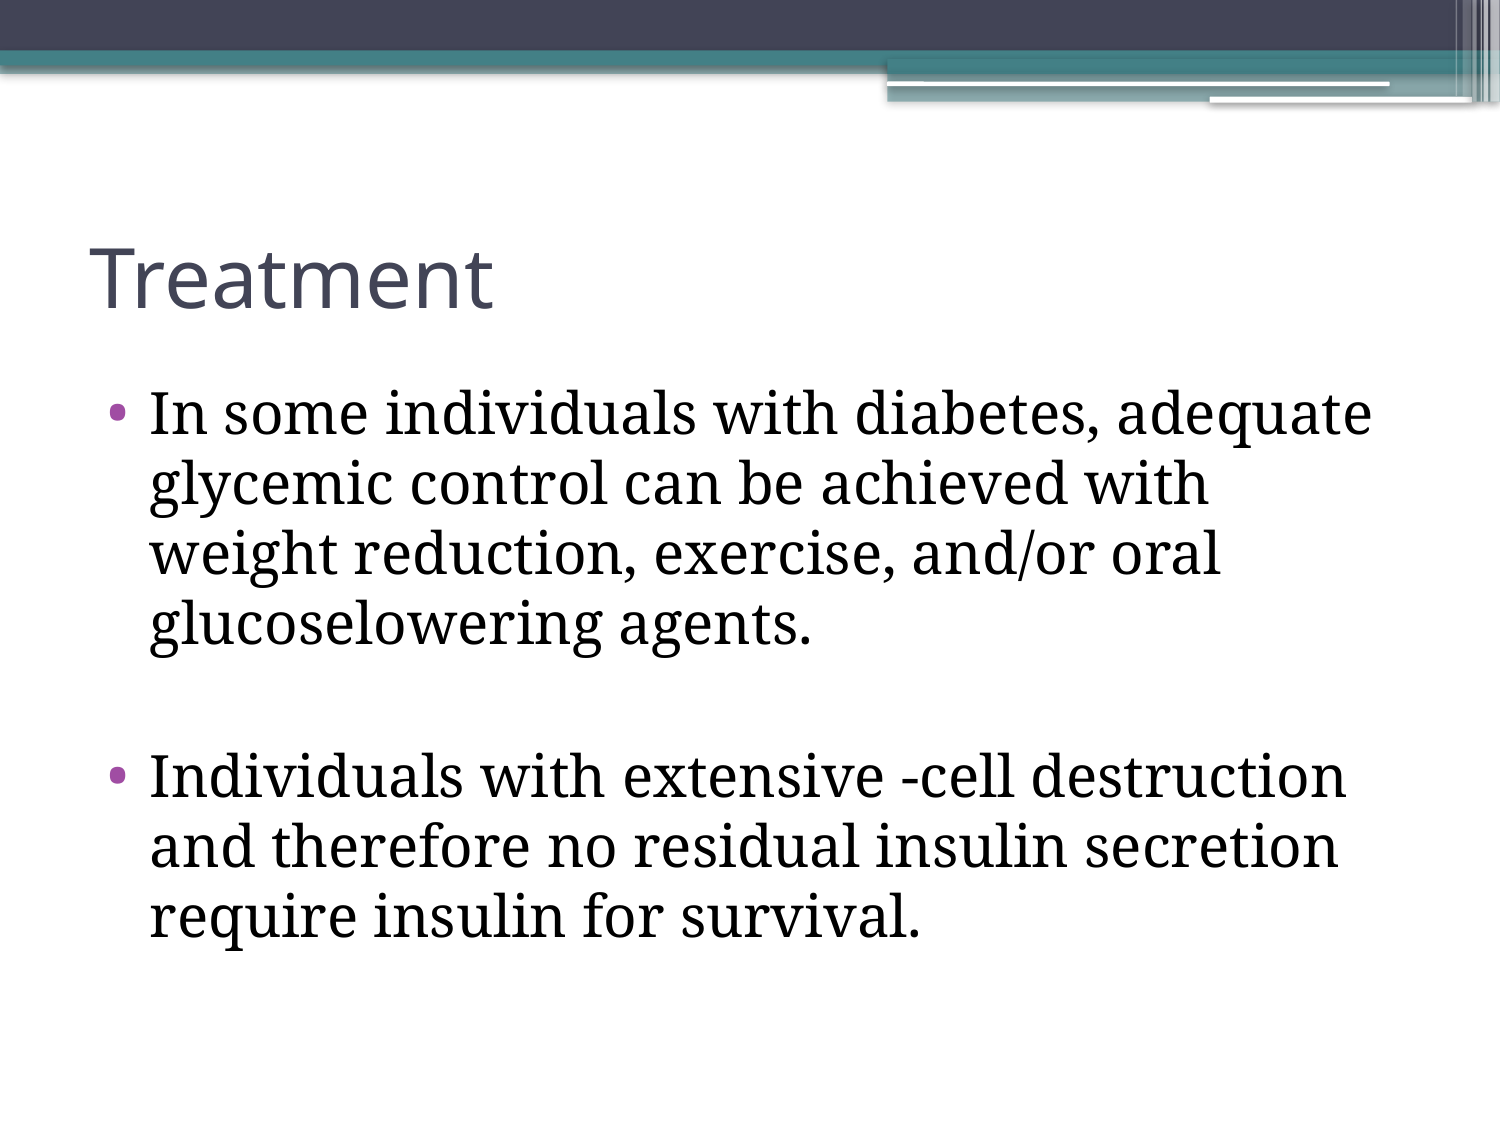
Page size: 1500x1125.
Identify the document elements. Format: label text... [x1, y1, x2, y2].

title Treatment [75, 187, 1425, 363]
list In some individuals with diabetes, adequate glycemic control can be achieved with weight reduction, exercise, and/or oral glucoselowering agents. Individuals with extensive -cell destruction and therefore no residual insulin secretion require insulin for survival. [75, 368, 1425, 1079]
